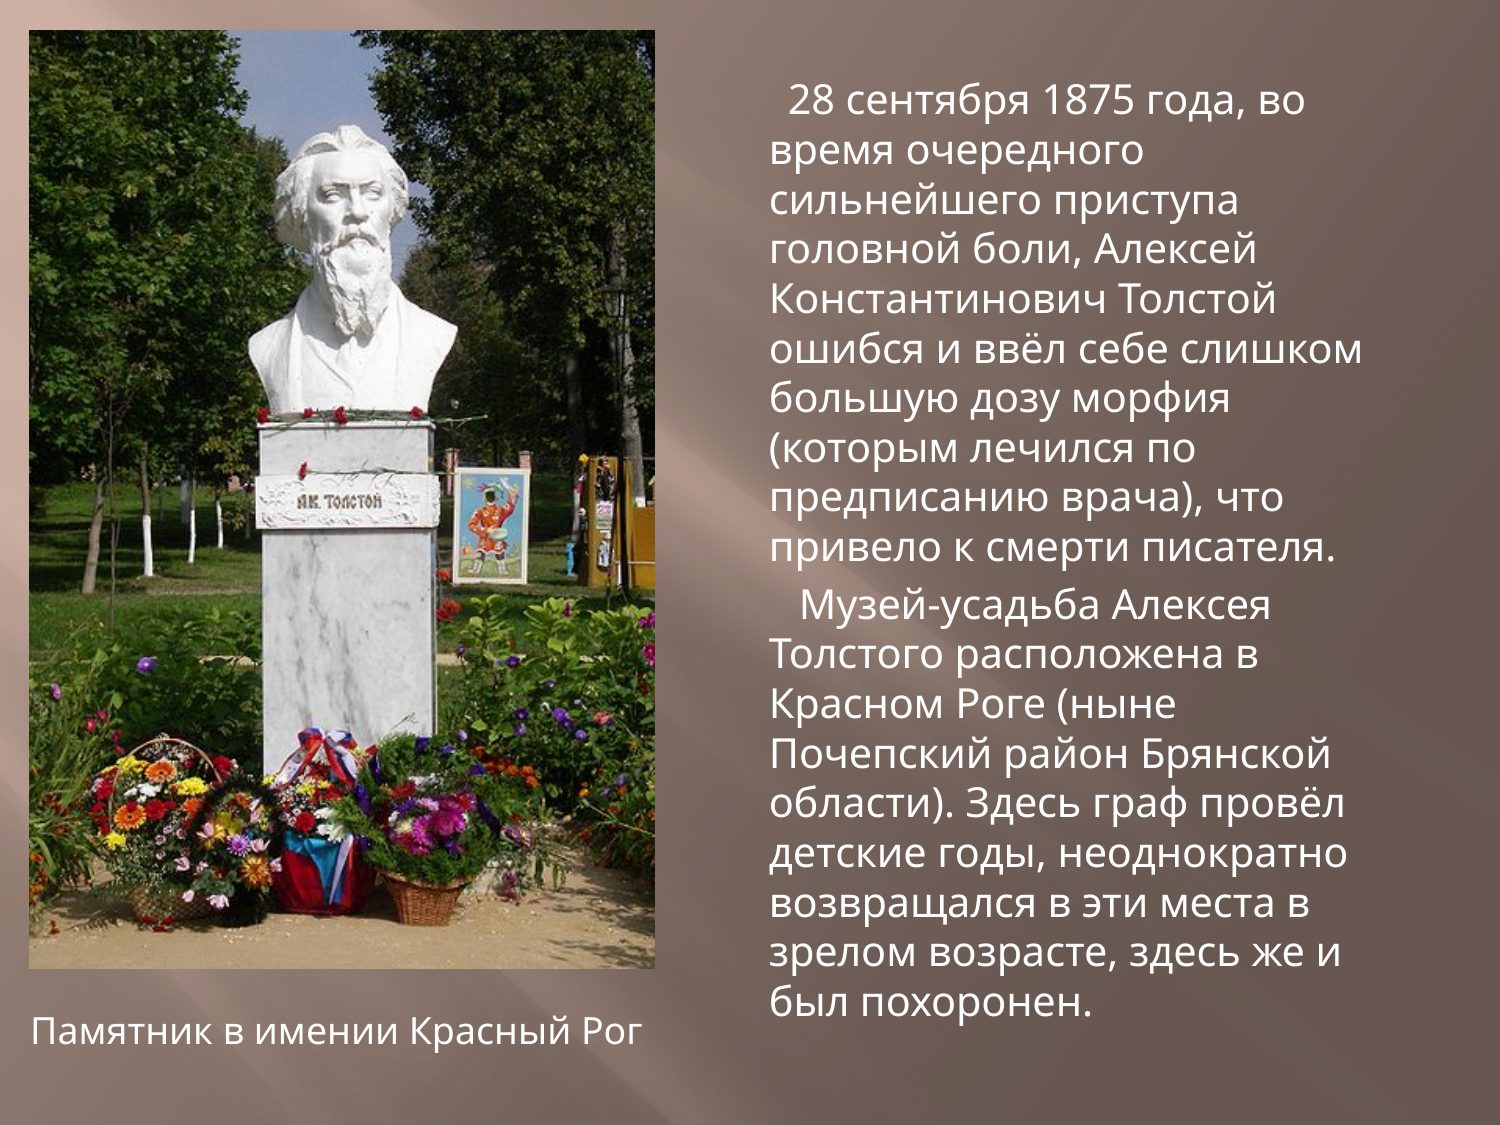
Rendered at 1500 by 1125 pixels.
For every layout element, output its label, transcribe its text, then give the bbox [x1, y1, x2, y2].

picture [29, 30, 655, 969]
list 28 сентября 1875 года, во время очередного сильнейшего приступа головной боли, Алексей Константинович Толстой ошибся и ввёл себе слишком большую дозу морфия (которым лечился по предписанию врача), что привело к смерти писателя. Музей-усадьба Алексея Толстого расположена в Красном Роге (ныне Почепский район Брянской области). Здесь граф провёл детские годы, неоднократно возвращался в эти места в зрелом возрасте, здесь же и был похоронен. [679, 66, 1425, 1035]
text_box Памятник в имении Красный Рог [15, 999, 658, 1060]
